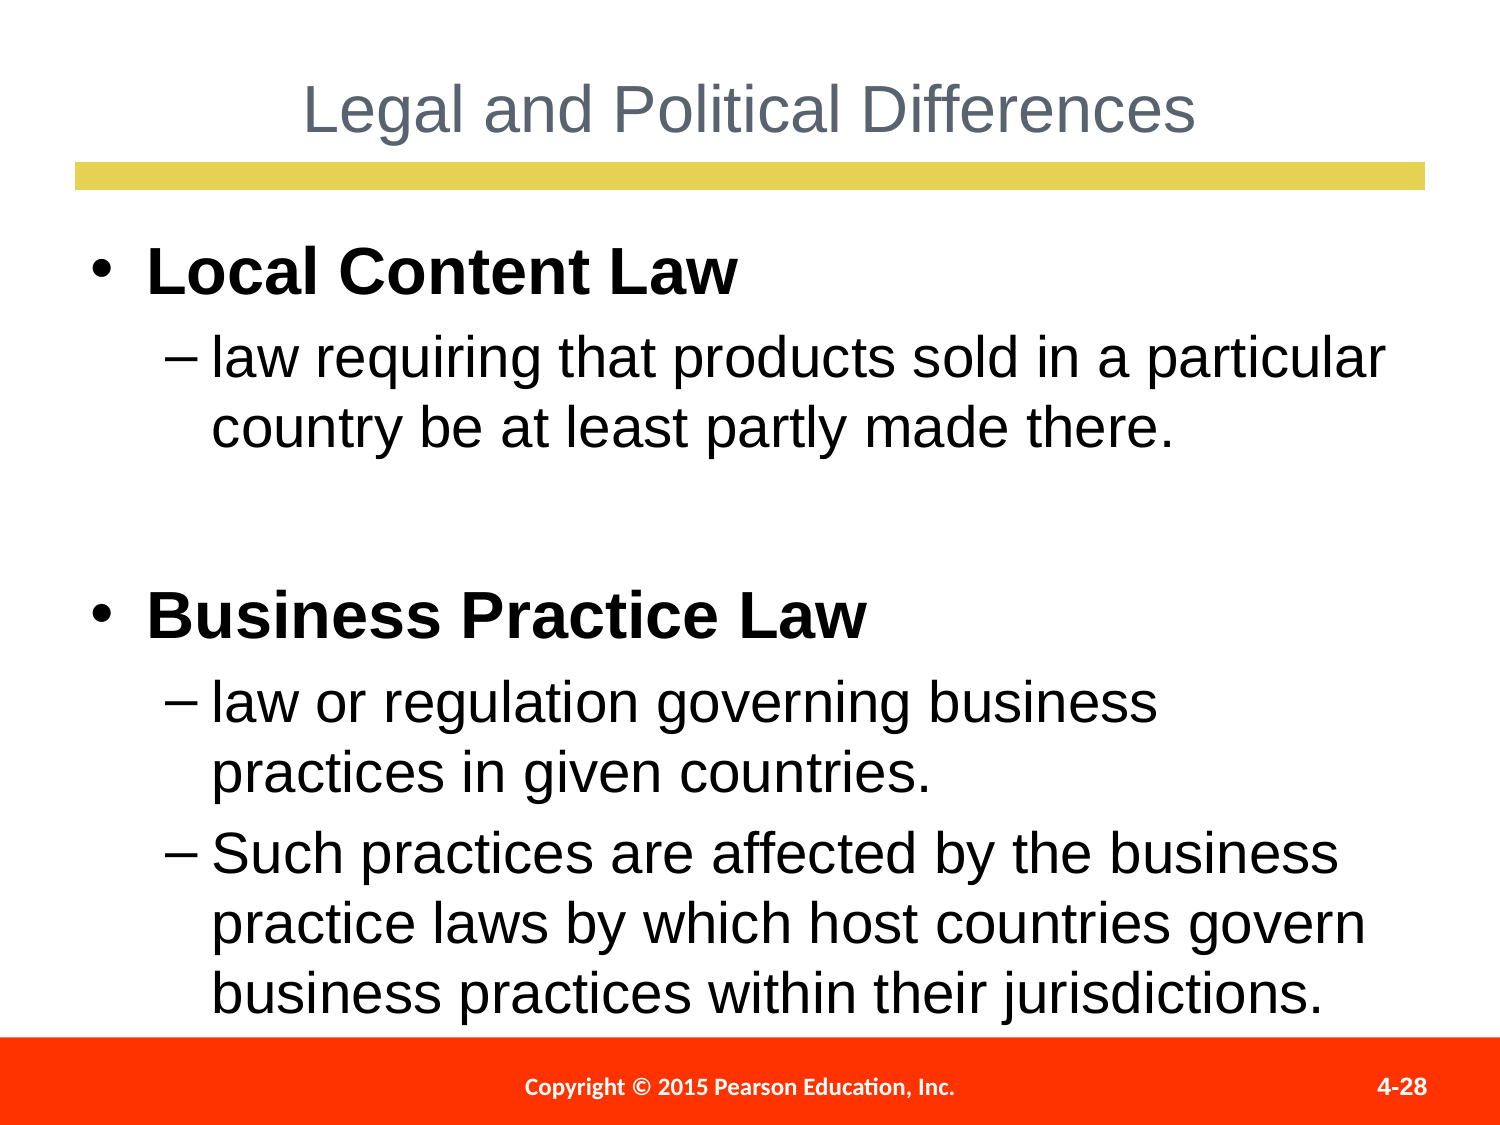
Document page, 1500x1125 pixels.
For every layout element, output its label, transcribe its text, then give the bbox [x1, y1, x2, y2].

title Legal and Political Differences [74, 12, 1426, 201]
list Local Content Law law requiring that products sold in a particular country be at least partly made there. Business Practice Law law or regulation governing business practices in given countries. Such practices are affected by the business practice laws by which host countries govern business practices within their jurisdictions. [74, 219, 1426, 1026]
